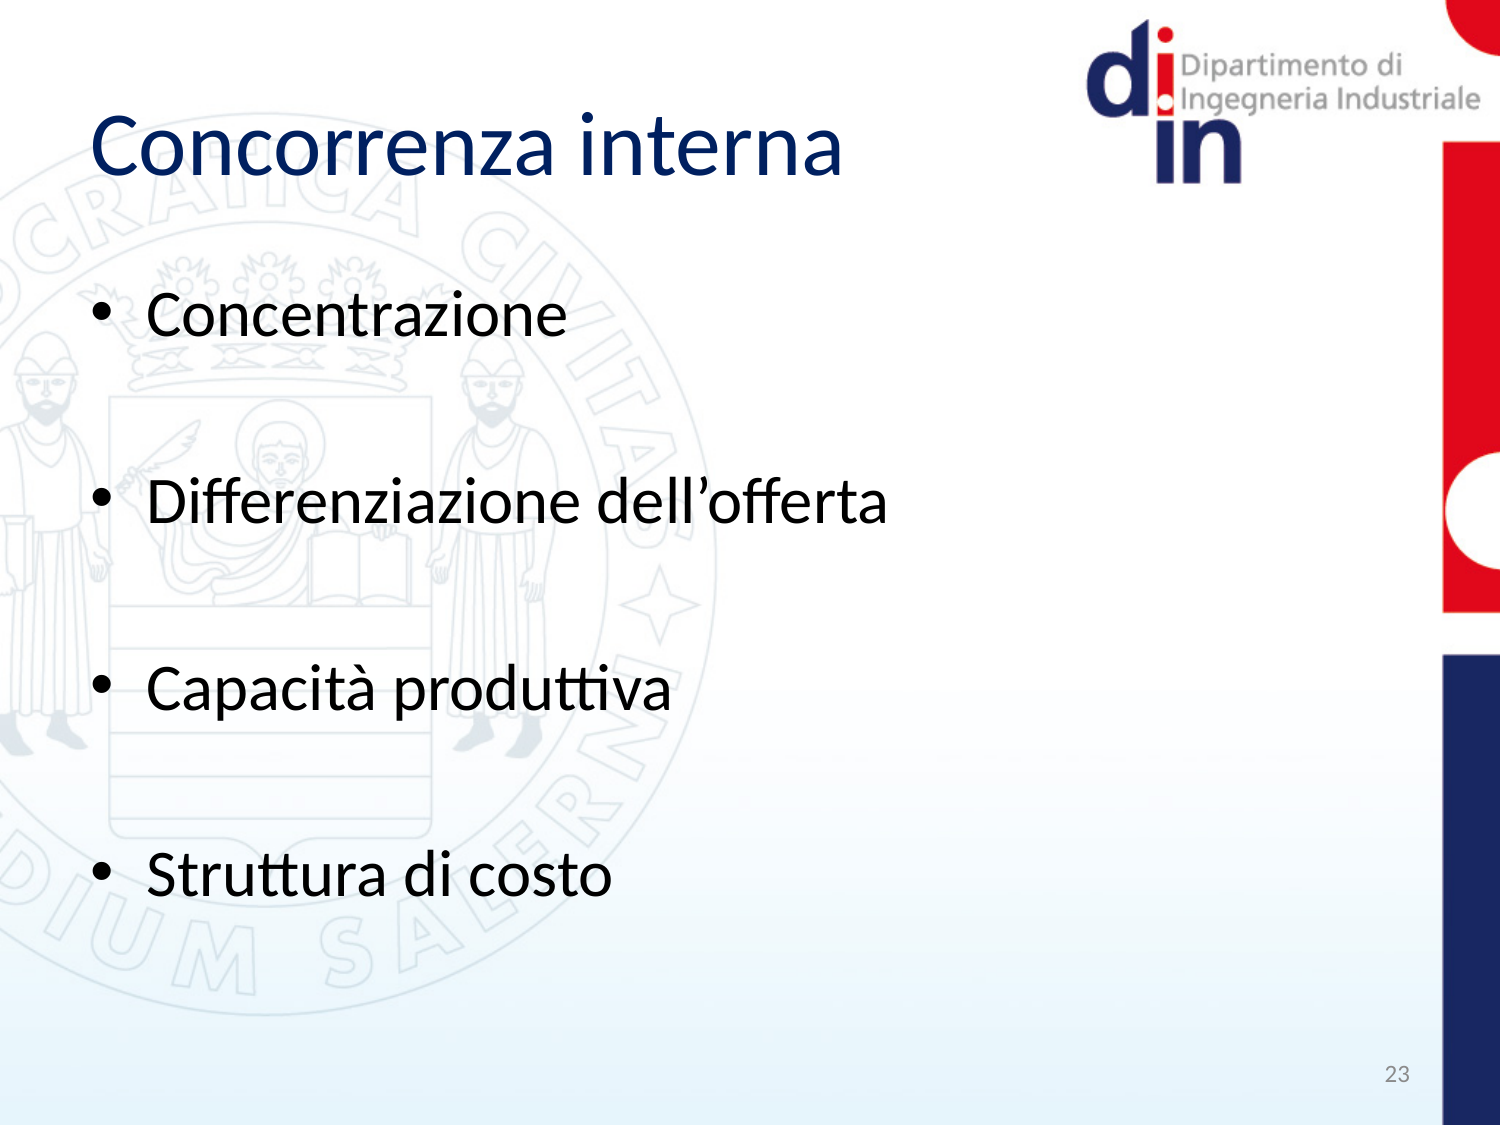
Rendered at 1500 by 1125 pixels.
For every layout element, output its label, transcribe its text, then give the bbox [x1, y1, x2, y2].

list Concentrazione Differenziazione dell’offerta Capacità produttiva Struttura di costo [74, 262, 1426, 1006]
slide_number 23 [1257, 1042, 1425, 1103]
picture [0, 0, 1500, 1125]
title Concorrenza interna [74, 44, 1070, 233]
